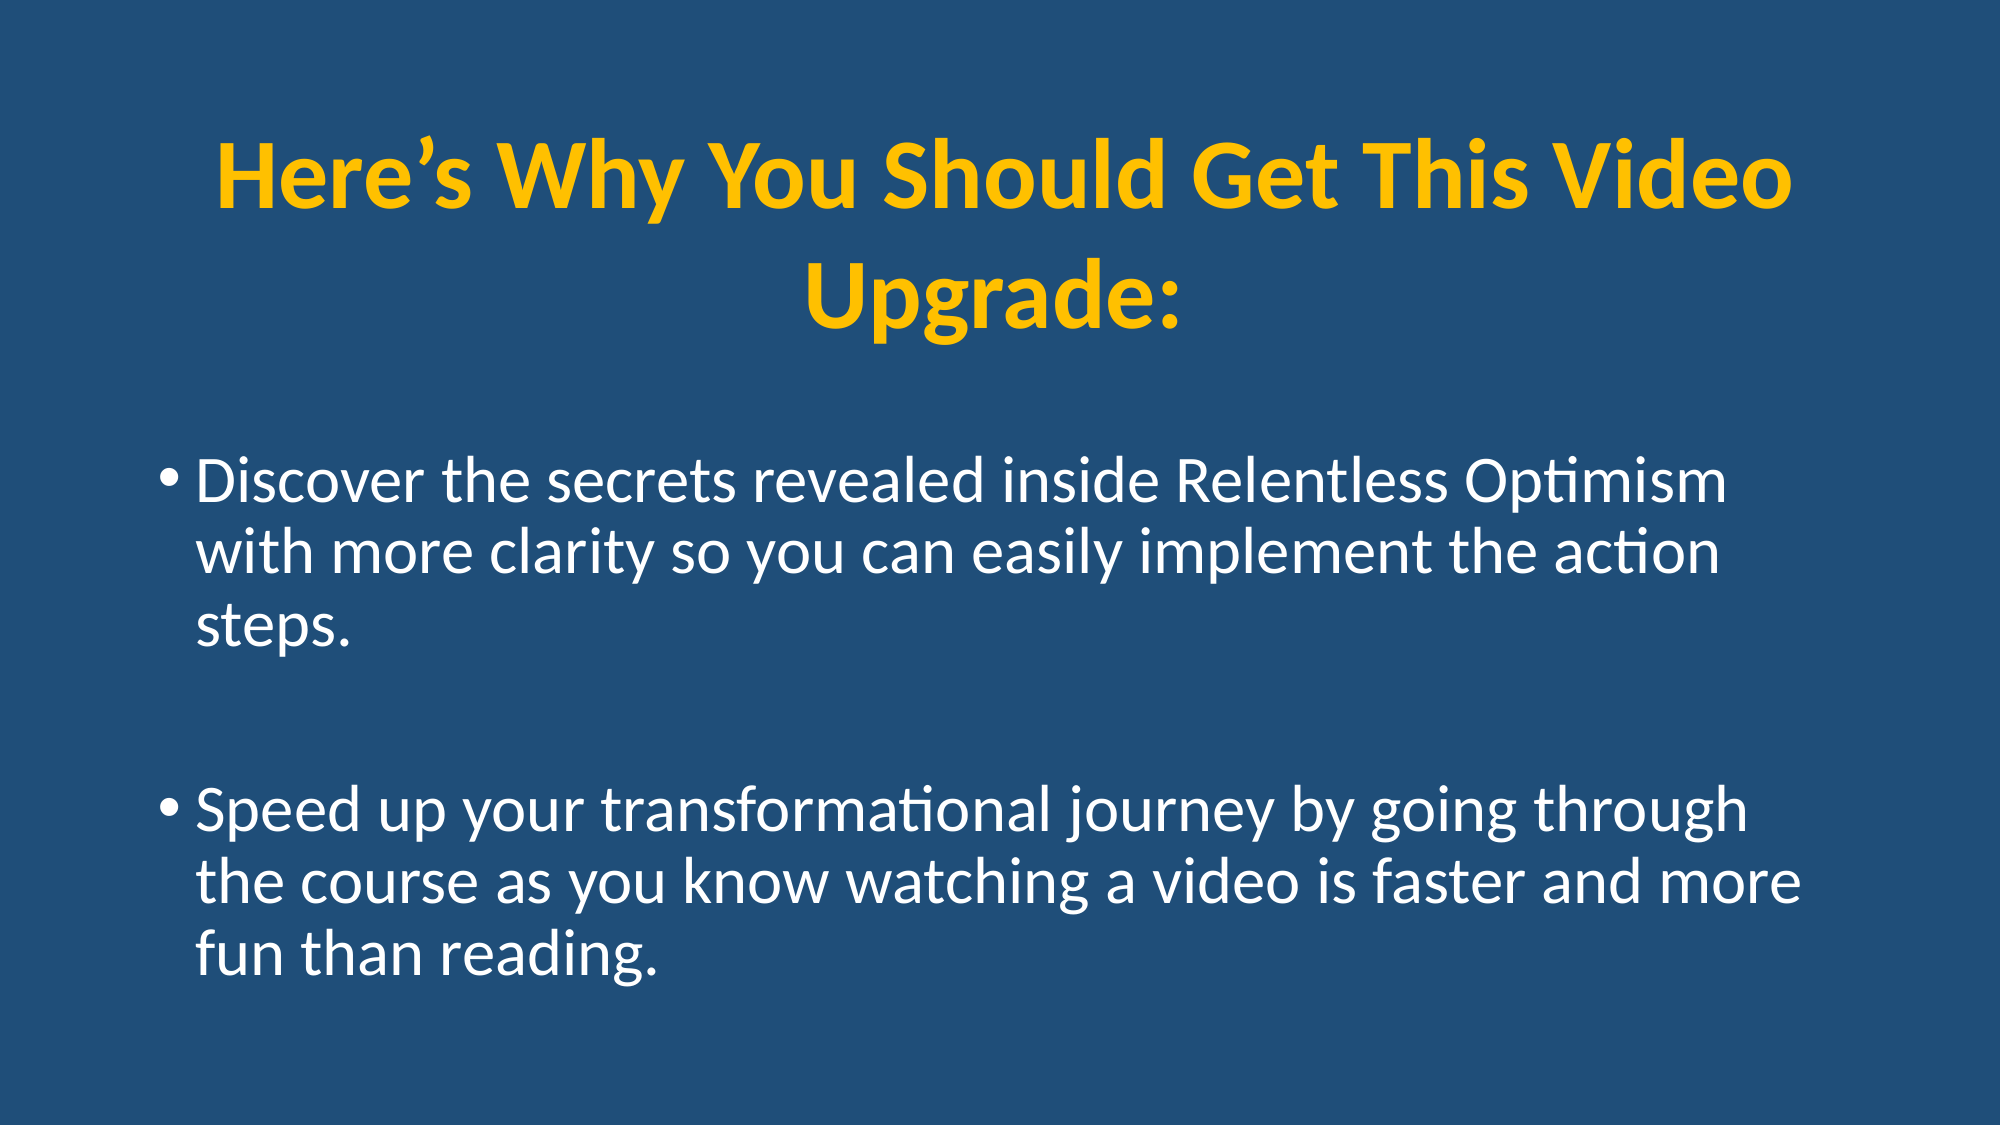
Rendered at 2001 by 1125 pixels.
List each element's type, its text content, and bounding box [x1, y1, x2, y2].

list Discover the secrets revealed inside Relentless Optimism with more clarity so you can easily implement the action steps. Speed up your transformational journey by going through the course as you know watching a video is faster and more fun than reading. [142, 437, 1868, 962]
text_box Here’s Why You Should Get This Video Upgrade: [177, 100, 1833, 356]
